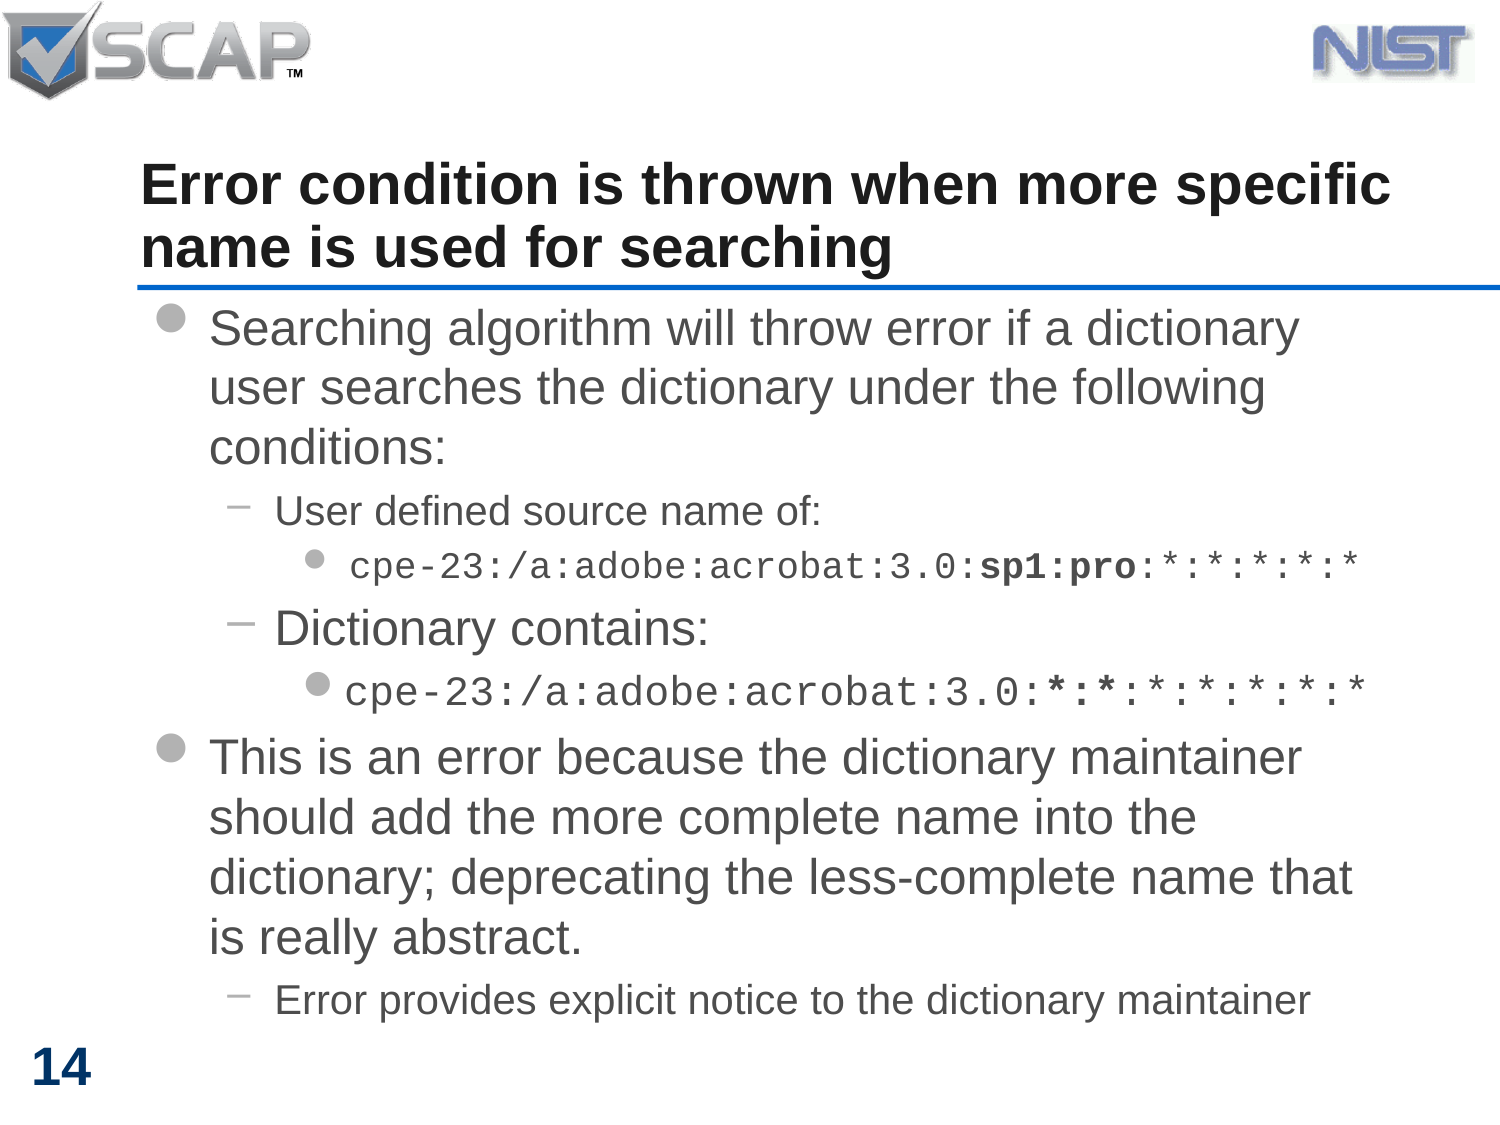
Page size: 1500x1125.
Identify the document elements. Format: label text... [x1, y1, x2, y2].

picture [1312, 24, 1475, 83]
slide_number 14 [13, 1023, 111, 1105]
picture [0, 0, 313, 103]
title Error condition is thrown when more specific name is used for searching [124, 99, 1426, 288]
list Searching algorithm will throw error if a dictionary user searches the dictionary under the following conditions: User defined source name of: cpe-23:/a:adobe:acrobat:3.0:sp1:pro:*:*:*:*:* Dictionary contains: cpe-23:/a:adobe:acrobat:3.0:*:*:*:*:*:*:* This is an error because the dictionary maintainer should add the more complete name into the dictionary; deprecating the less-complete name that is really abstract. Error provides explicit notice to the dictionary maintainer [137, 287, 1400, 1026]
